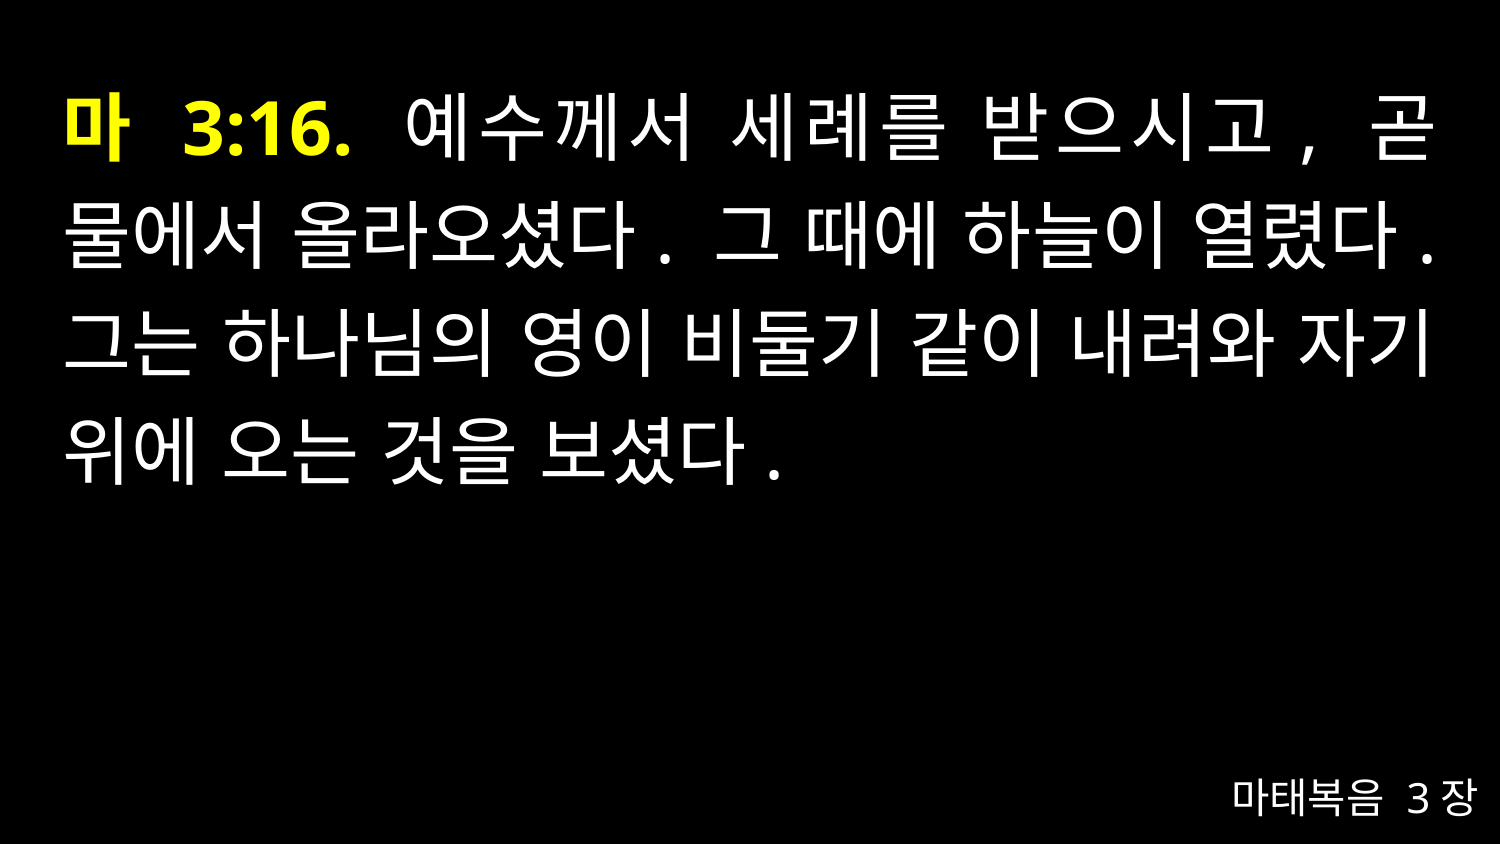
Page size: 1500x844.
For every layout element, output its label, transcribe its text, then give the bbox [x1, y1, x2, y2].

title 마 3:16. 예수께서 세례를 받으시고, 곧 물에서 올라오셨다. 그 때에 하늘이 열렸다. 그는 하나님의 영이 비둘기 같이 내려와 자기 위에 오는 것을 보셨다. [0, 0, 1500, 844]
subtitle 마태복음 3장 [916, 770, 1500, 844]
